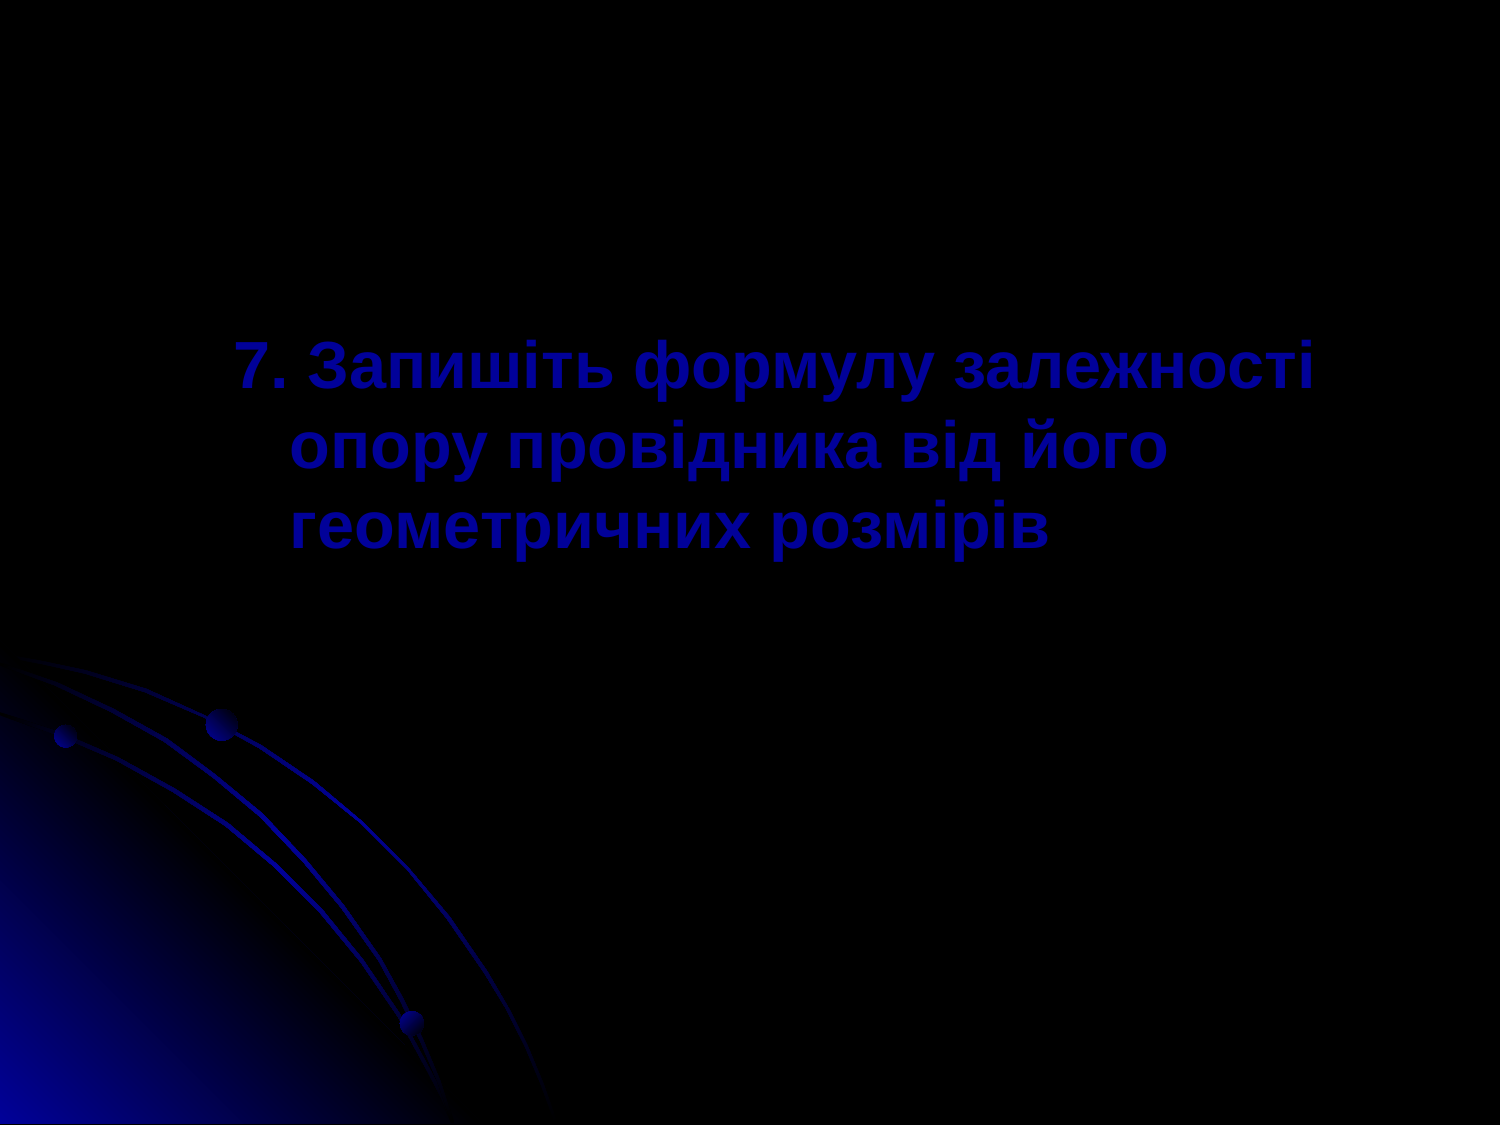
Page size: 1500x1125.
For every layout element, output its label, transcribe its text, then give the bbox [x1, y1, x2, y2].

list 7. Запишіть формулу залежності опору провідника від його геометричних розмірів [218, 314, 1376, 1090]
